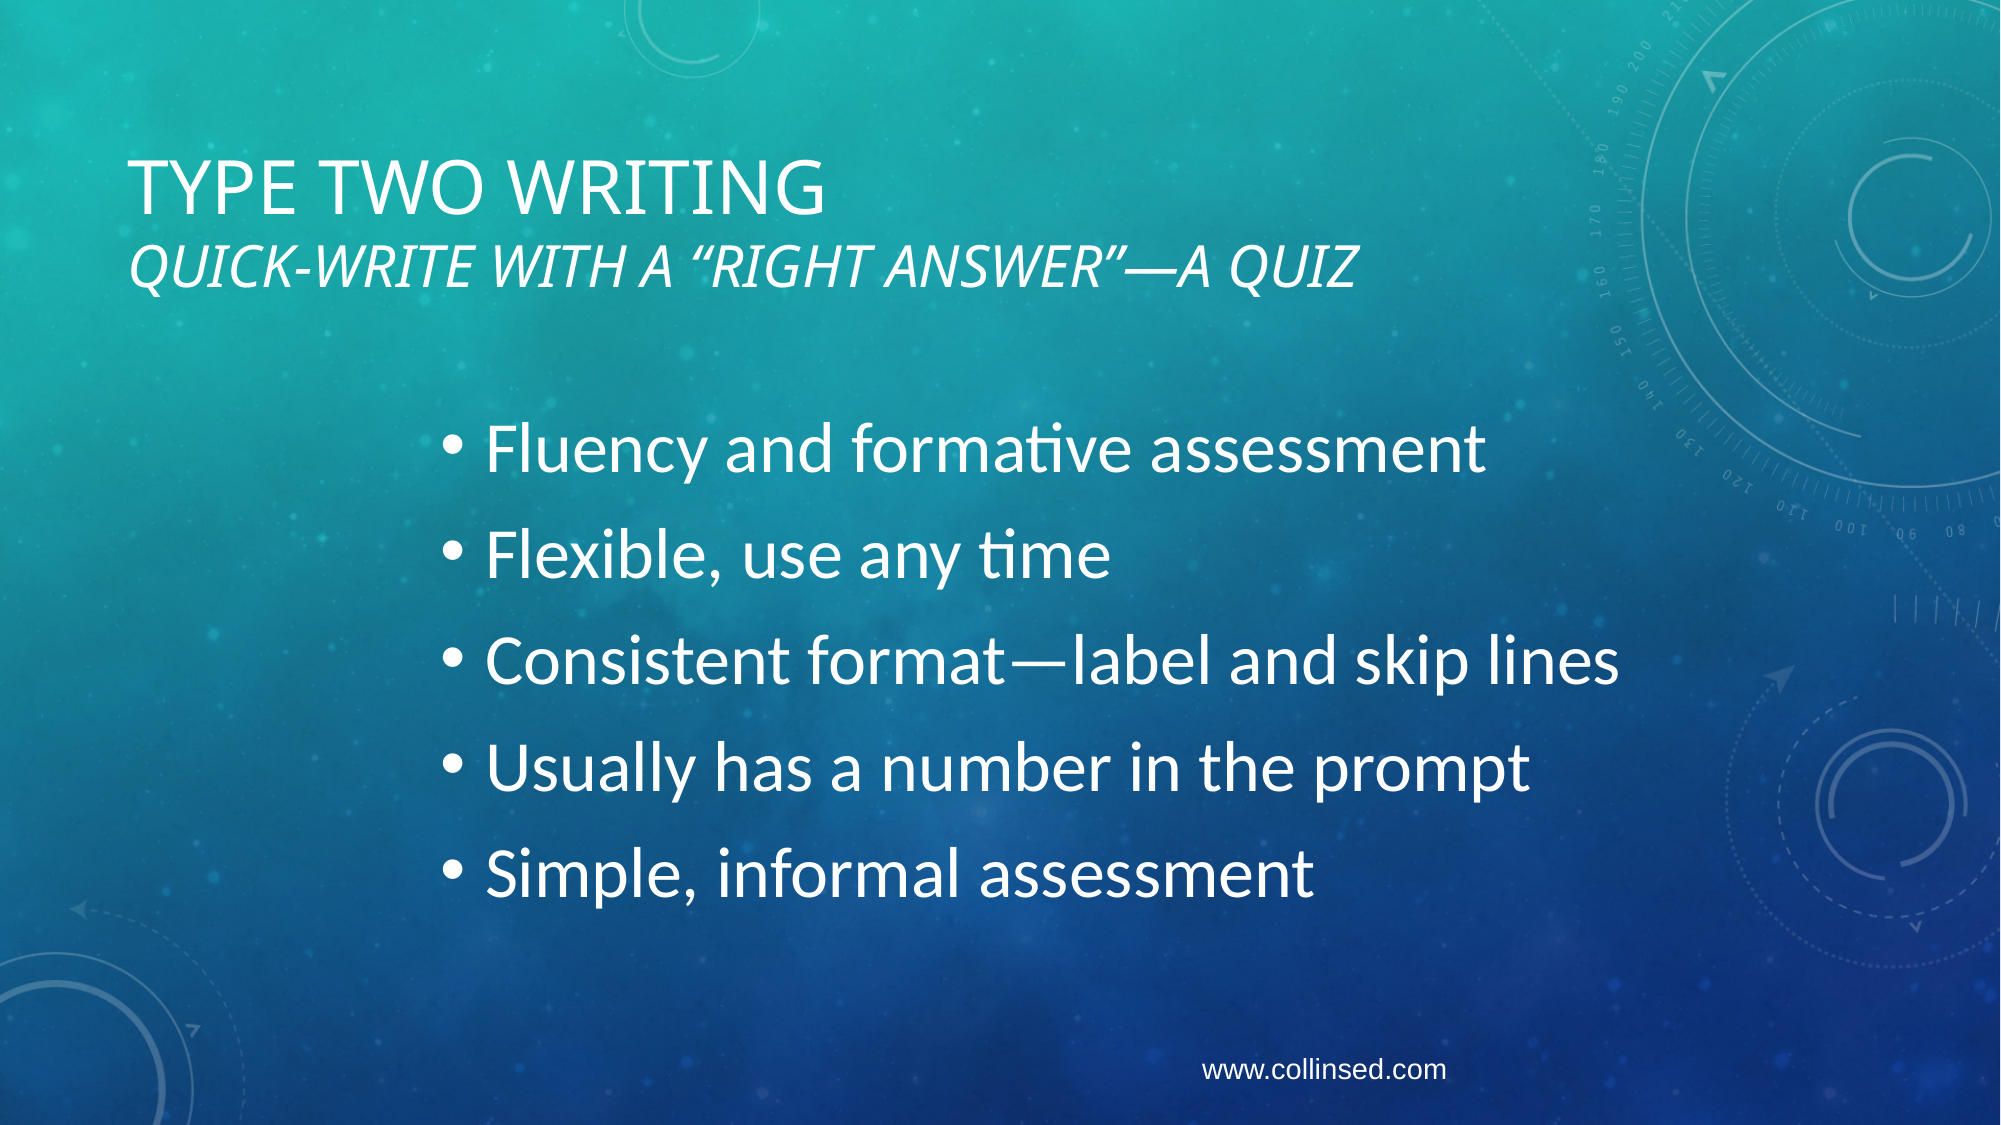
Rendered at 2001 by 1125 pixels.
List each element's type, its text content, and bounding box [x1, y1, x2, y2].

list Fluency and formative assessment Flexible, use any time Consistent format—label and skip lines Usually has a number in the prompt Simple, informal assessment [424, 349, 1638, 1026]
picture [0, 0, 2001, 1125]
text_box www.collinsed.com [1087, 1037, 1463, 1113]
title Type Two Writing Quick-write with a “right answer”—a quiz [112, 99, 1775, 339]
